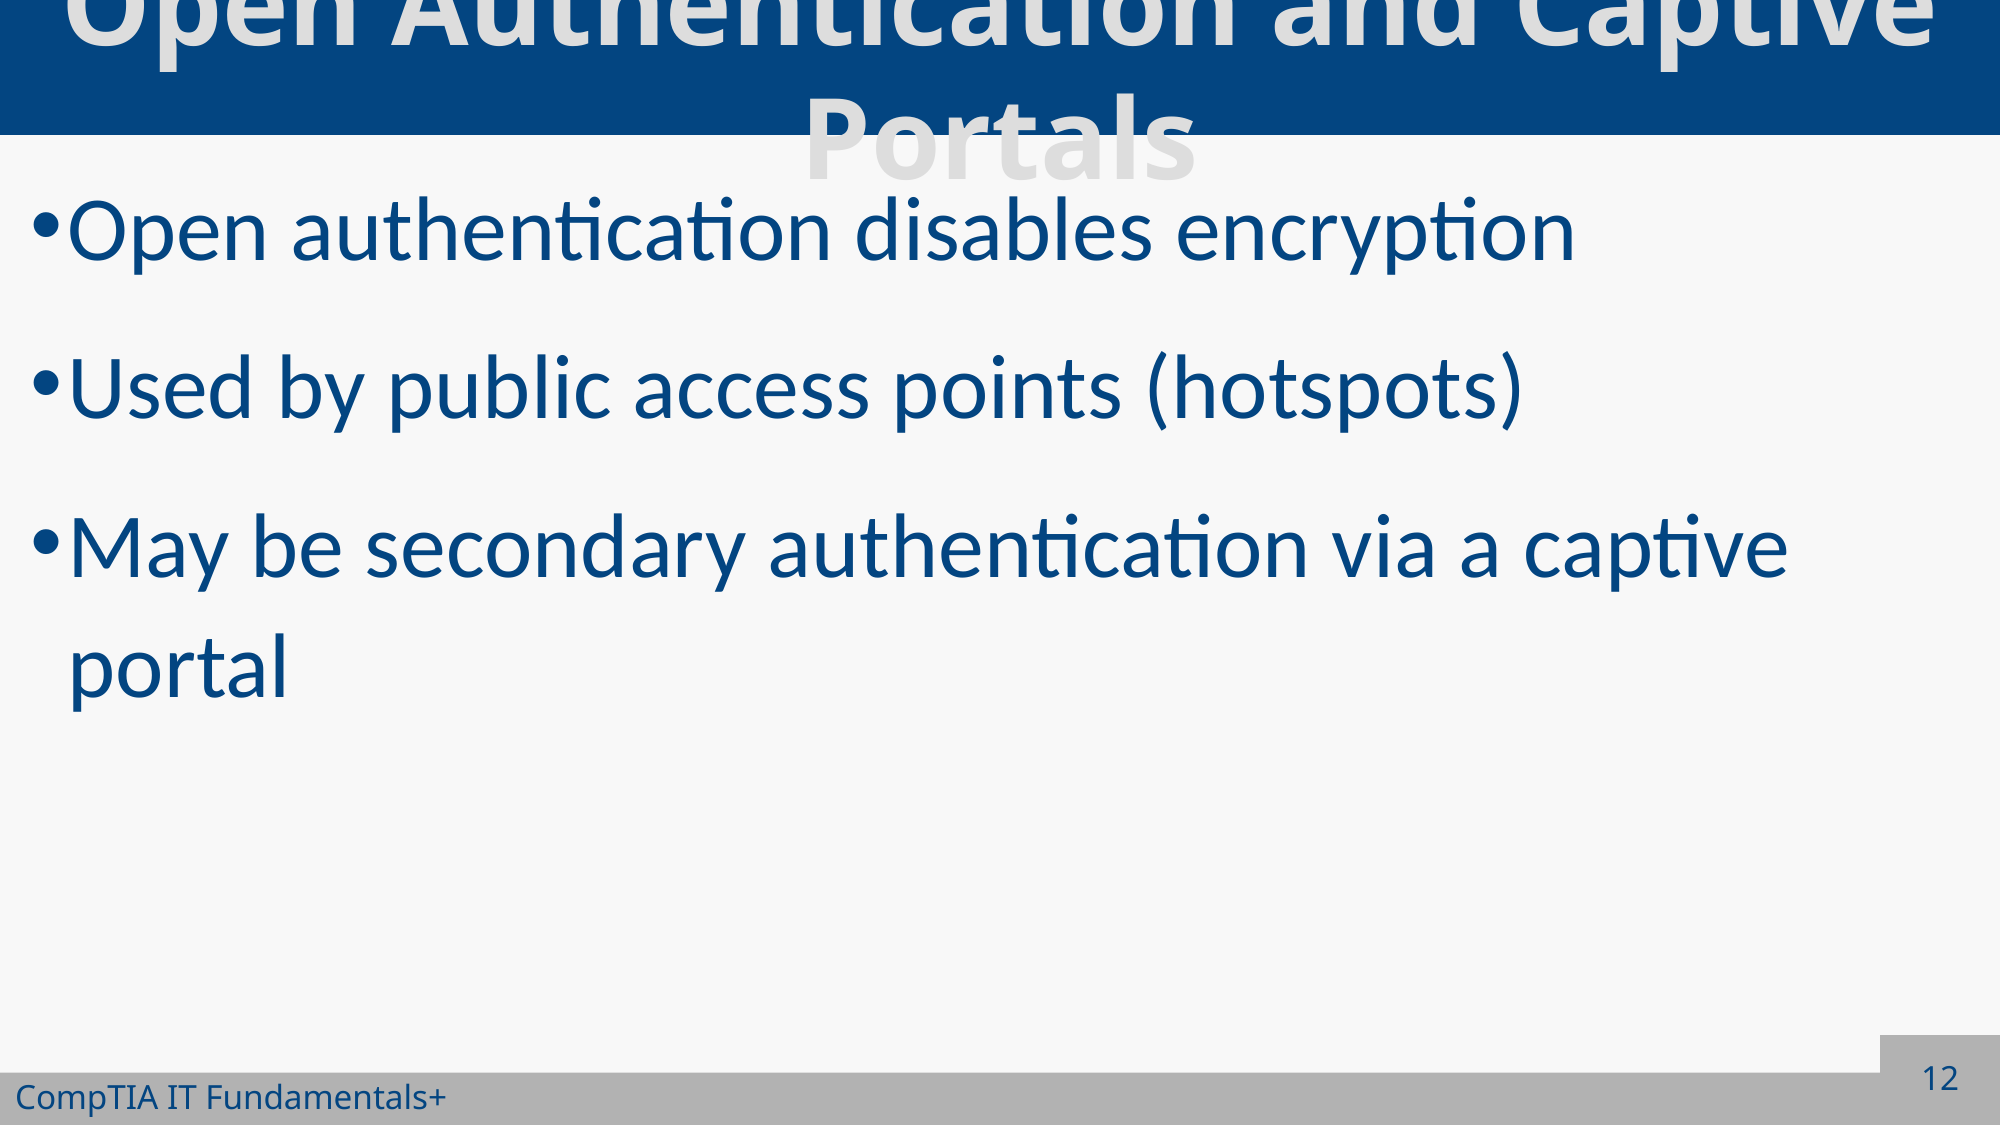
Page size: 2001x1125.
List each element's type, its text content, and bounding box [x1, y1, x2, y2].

slide_number 12 [1880, 1035, 2000, 1125]
list Open authentication disables encryption Used by public access points (hotspots) May be secondary authentication via a captive portal [15, 149, 1980, 1065]
title Open Authentication and Captive Portals [0, 0, 2000, 135]
footer CompTIA IT Fundamentals+ [0, 1072, 1880, 1125]
